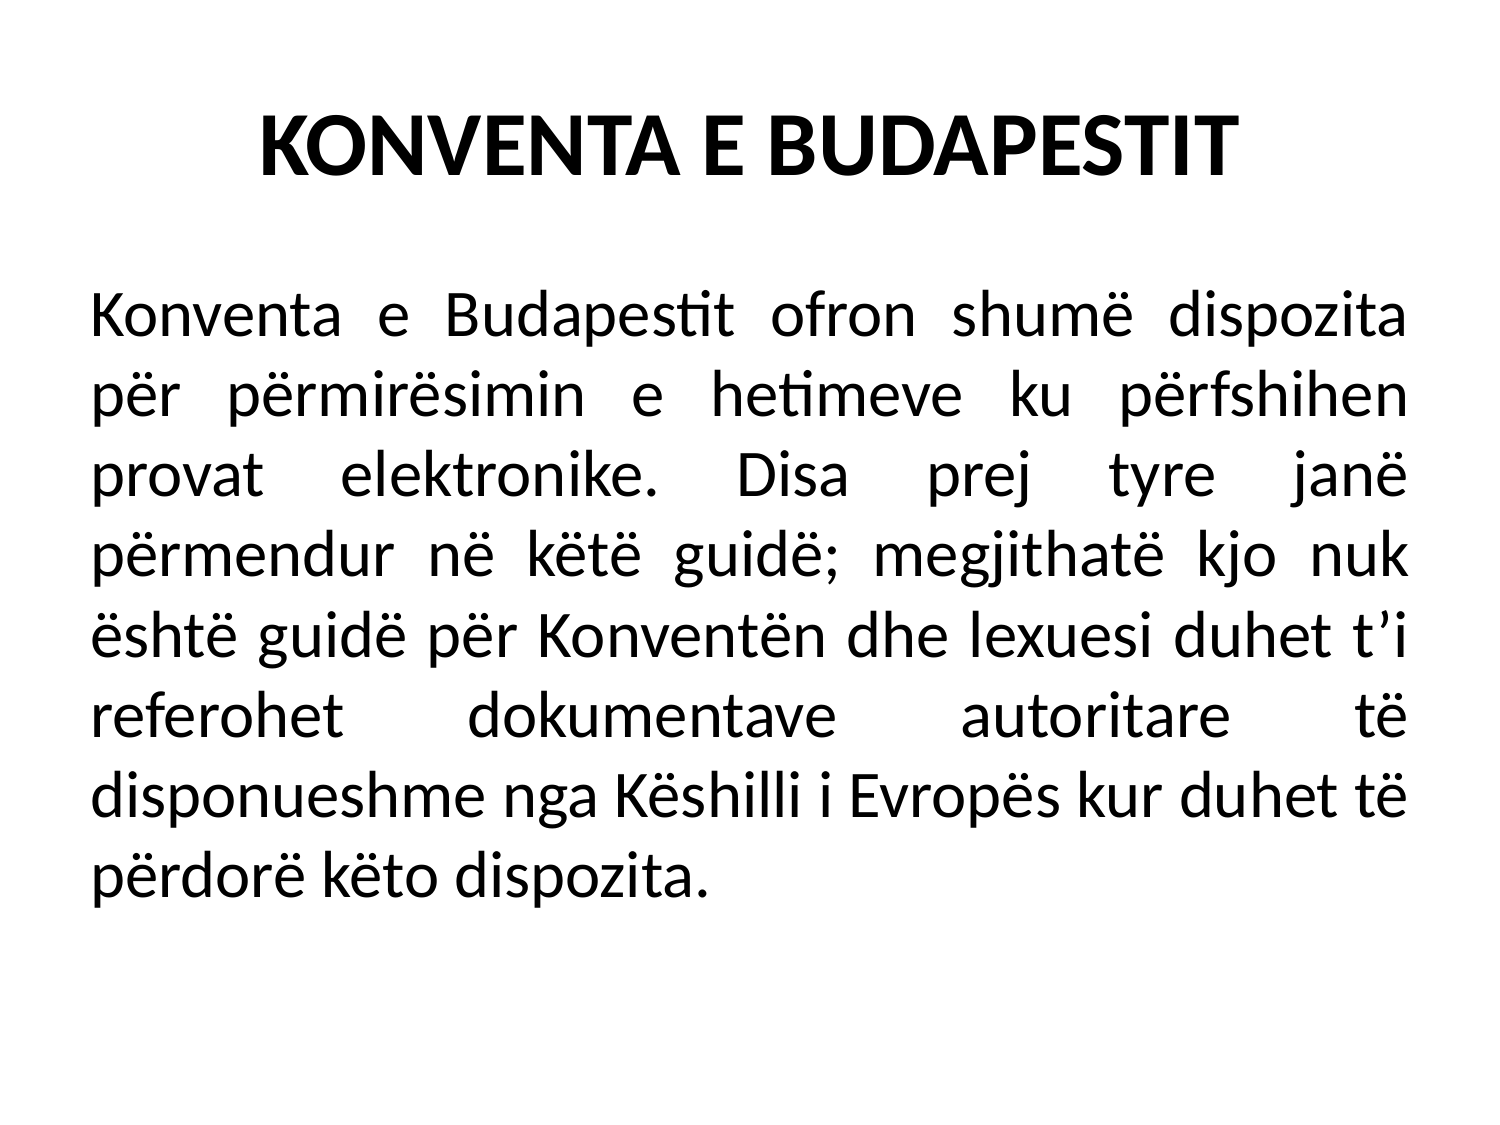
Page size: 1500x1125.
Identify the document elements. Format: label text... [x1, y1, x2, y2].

title KONVENTA E BUDAPESTIT [75, 45, 1425, 233]
list Konventa e Budapestit ofron shumë dispozita për përmirësimin e hetimeve ku përfshihen provat elektronike. Disa prej tyre janë përmendur në këtë guidë; megjithatë kjo nuk është guidë për Konventën dhe lexuesi duhet t’i referohet dokumentave autoritare të disponueshme nga Këshilli i Evropës kur duhet të përdorë këto dispozita. [75, 262, 1425, 1005]
